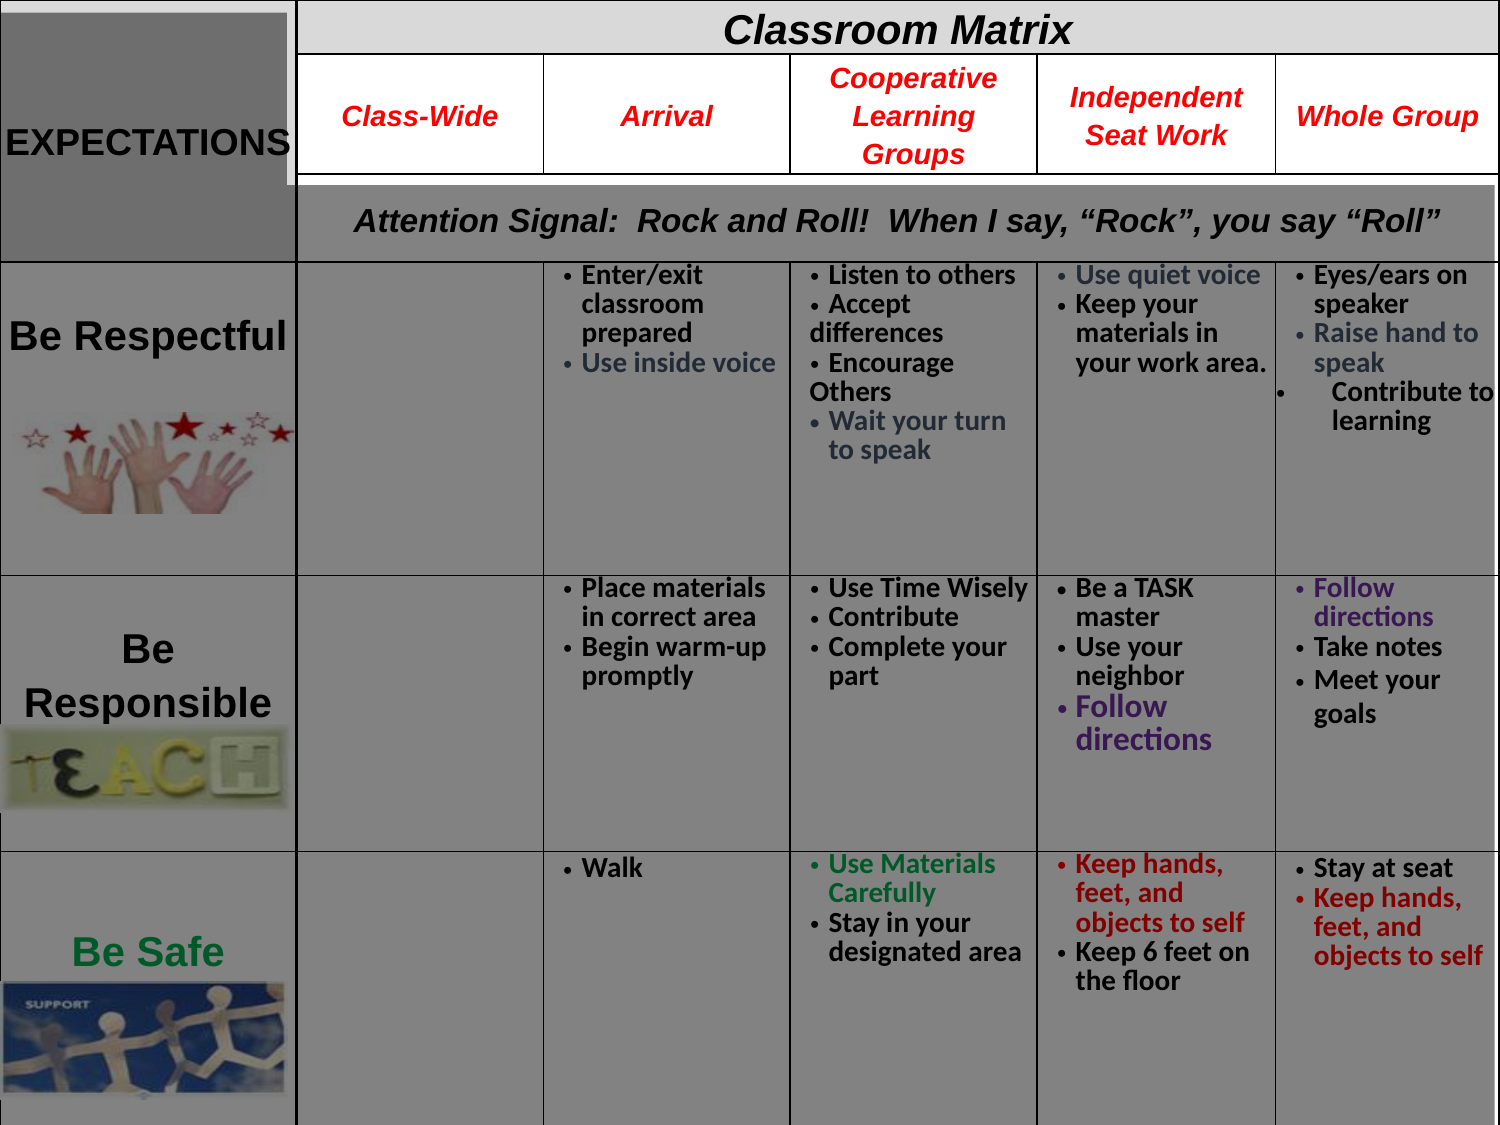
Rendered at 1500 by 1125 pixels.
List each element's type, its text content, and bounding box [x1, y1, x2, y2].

table_cell Independent Seat Work [1038, 55, 1275, 173]
table_cell Attention Signal: Rock and Roll! When I say, “Rock”, you say “Roll” [298, 175, 1498, 261]
table_cell Class-Wide [298, 55, 543, 173]
picture [12, 412, 294, 514]
picture [0, 981, 288, 1100]
picture [0, 724, 293, 813]
table_cell Whole Group [1276, 55, 1498, 173]
table_header EXPECTATIONS [1, 1, 295, 184]
text_box [0, 12, 1496, 1125]
table_cell Cooperative Learning Groups [791, 55, 1036, 173]
table_header Classroom Matrix [298, 1, 1498, 53]
table_cell Arrival [544, 55, 789, 173]
